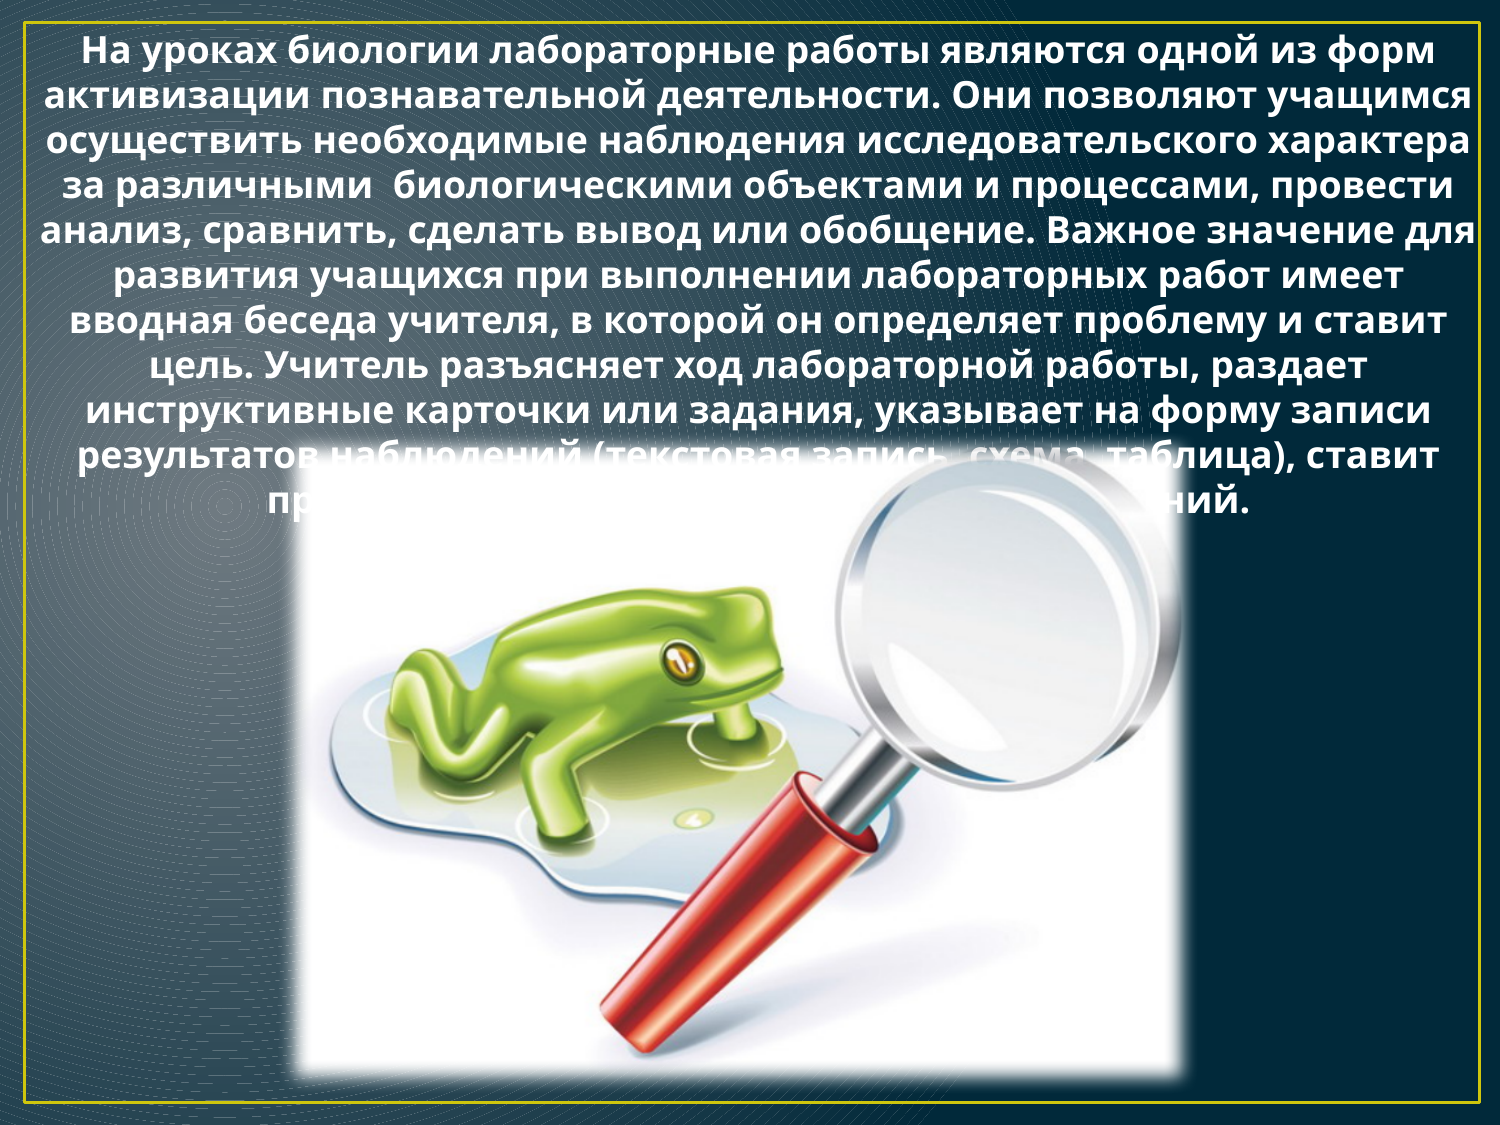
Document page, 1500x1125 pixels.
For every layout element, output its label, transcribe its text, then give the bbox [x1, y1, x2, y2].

text_box На уроках биологии лабораторные работы являются одной из форм активизации познавательной деятельности. Они позволяют учащимся осуществить необходимые наблюдения исследовательского характера за различными биологическими объектами и процессами, провести анализ, сравнить, сделать вывод или обобщение. Важное значение для развития учащихся при выполнении лабораторных работ имеет вводная беседа учителя, в которой он определяет проблему и ставит цель. Учитель разъясняет ход лабораторной работы, раздает инструктивные карточки или задания, указывает на форму записи результатов наблюдений (текстовая запись, схема, таблица), ставит проблемные вопросы для выводов и обобщений. [17, 19, 1500, 529]
picture [277, 431, 1200, 1095]
picture [889, 1104, 901, 1109]
